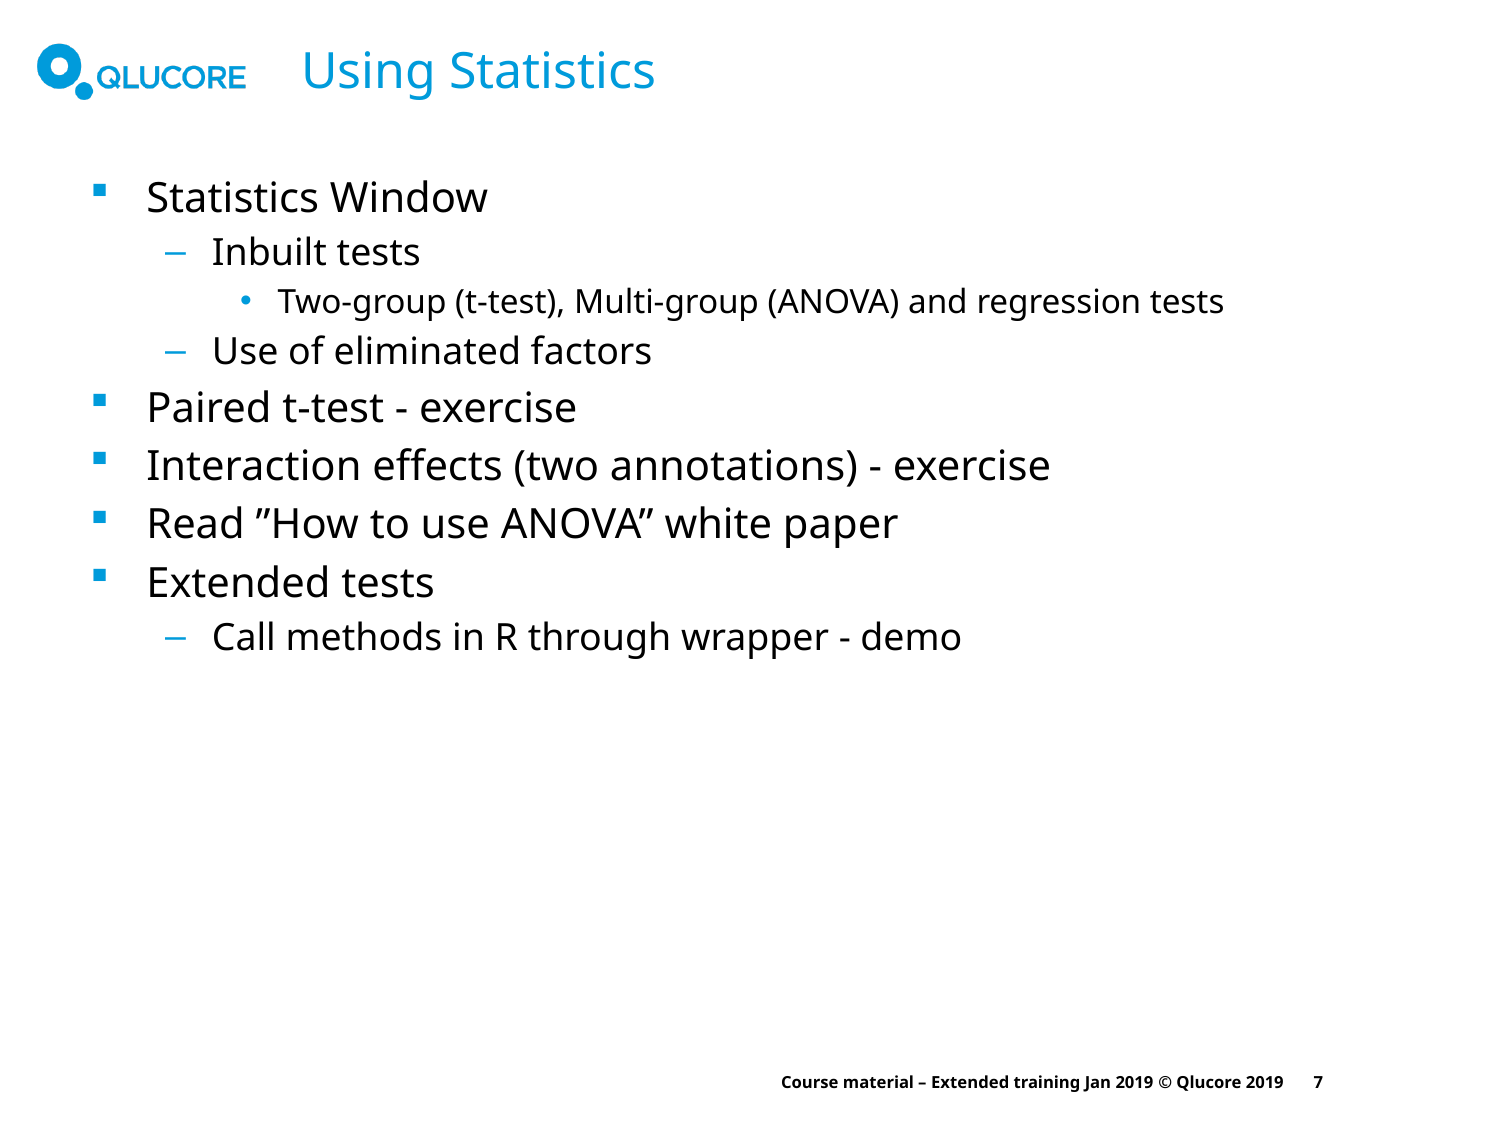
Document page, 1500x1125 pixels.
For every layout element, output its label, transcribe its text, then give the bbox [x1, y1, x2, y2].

title Using Statistics [286, 10, 1445, 127]
list Statistics Window Inbuilt tests Two-group (t-test), Multi-group (ANOVA) and regression tests Use of eliminated factors Paired t-test - exercise Interaction effects (two annotations) - exercise Read ”How to use ANOVA” white paper Extended tests Call methods in R through wrapper - demo [75, 163, 1425, 1052]
